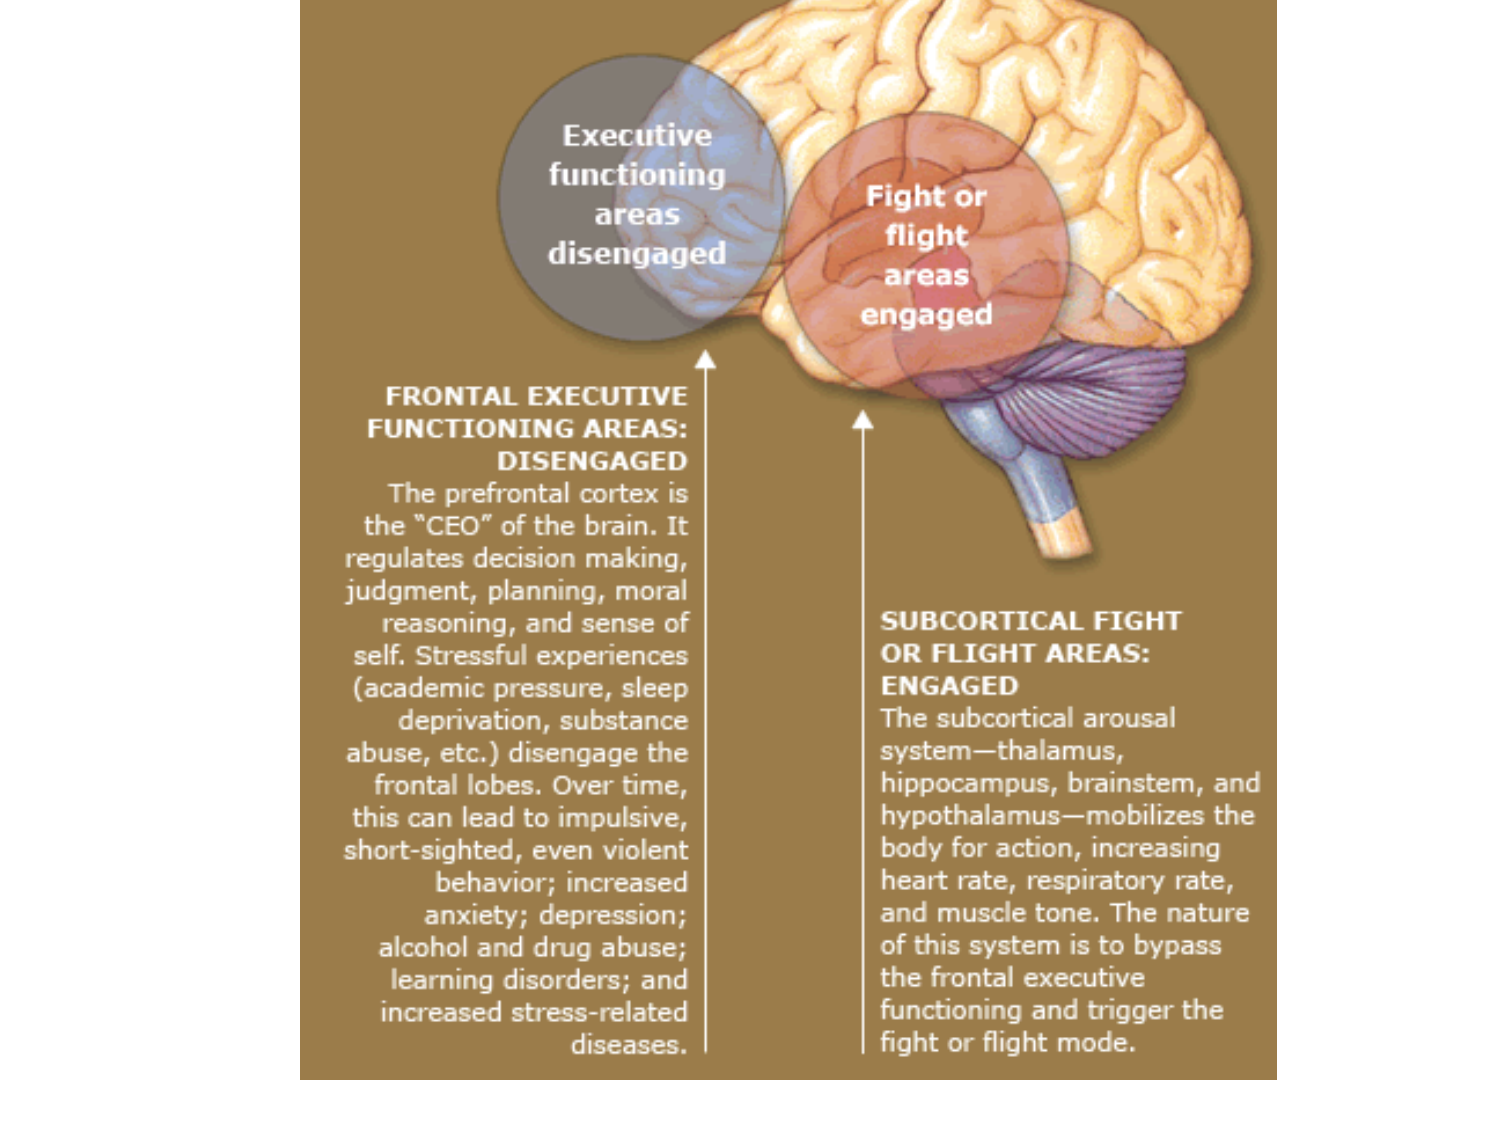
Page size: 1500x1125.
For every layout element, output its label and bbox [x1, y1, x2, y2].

list [299, 0, 1277, 1080]
